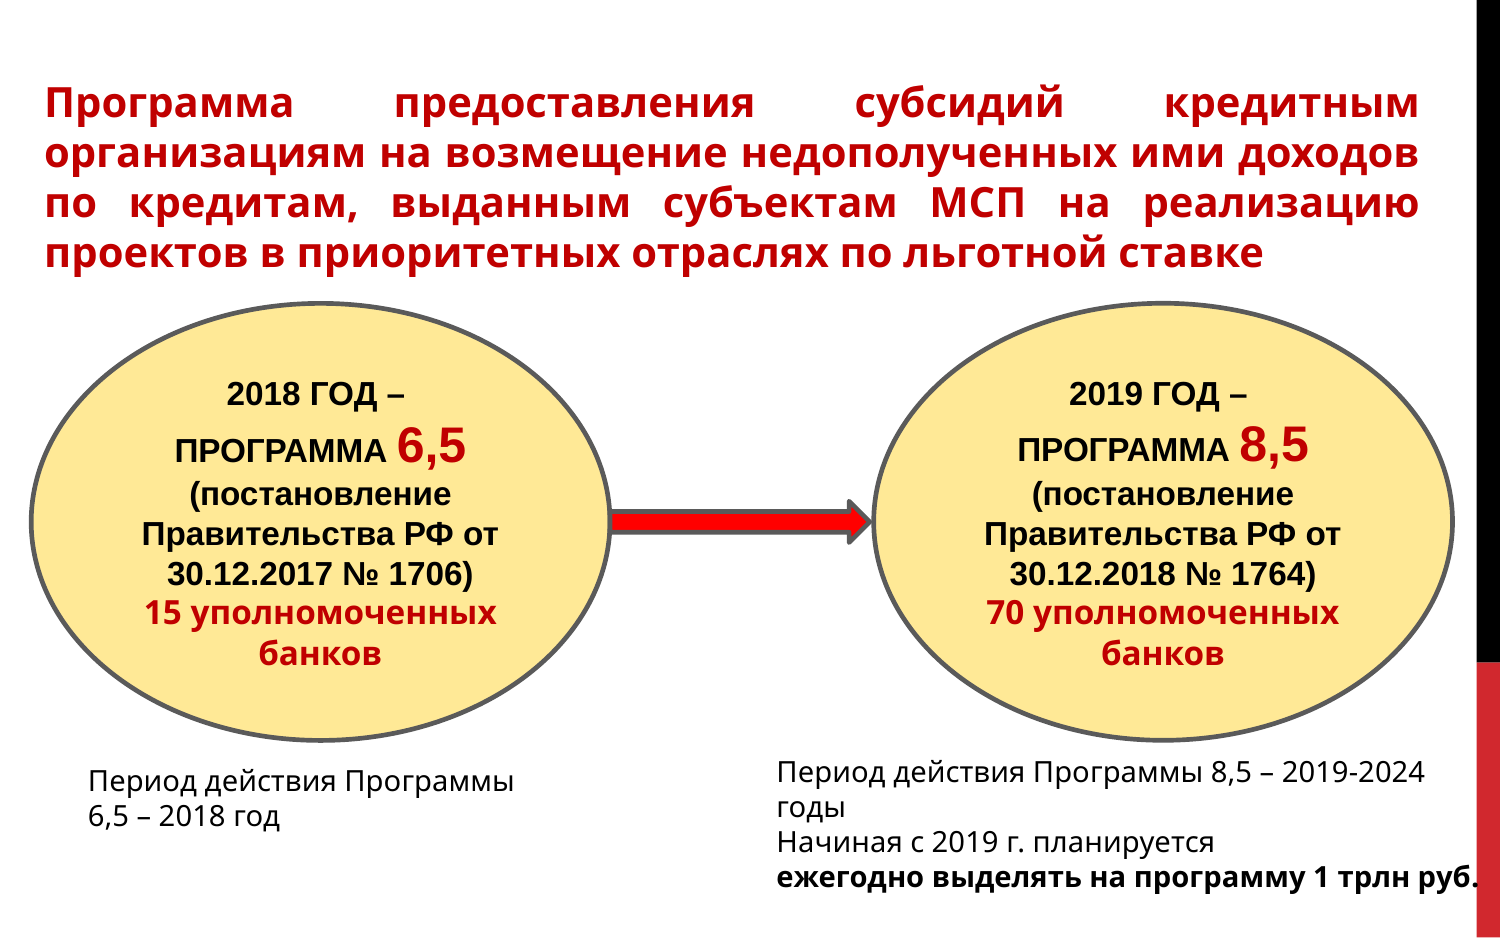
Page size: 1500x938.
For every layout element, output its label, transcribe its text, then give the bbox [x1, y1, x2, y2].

text_box 2019 ГОД – ПРОГРАММА 8,5 (постановление Правительства РФ от 30.12.2018 № 1764) 70 уполномоченных банков [871, 300, 1455, 743]
text_box Период действия Программы 6,5 – 2018 год [73, 754, 568, 840]
text_box Программа предоставления субсидий кредитным организациям на возмещение недополученных ими доходов по кредитам, выданным субъектам МСП на реализацию проектов в приоритетных отраслях по льготной ставке [29, 68, 1436, 284]
text_box Период действия Программы 8,5 – 2019-2024 годы Начиная с 2019 г. планируется ежегодно выделять на программу 1 трлн руб. [761, 745, 1500, 936]
text_box 2018 ГОД – ПРОГРАММА 6,5 (постановление Правительства РФ от 30.12.2017 № 1706) 15 уполномоченных банков [28, 301, 612, 743]
text_box [607, 499, 871, 545]
